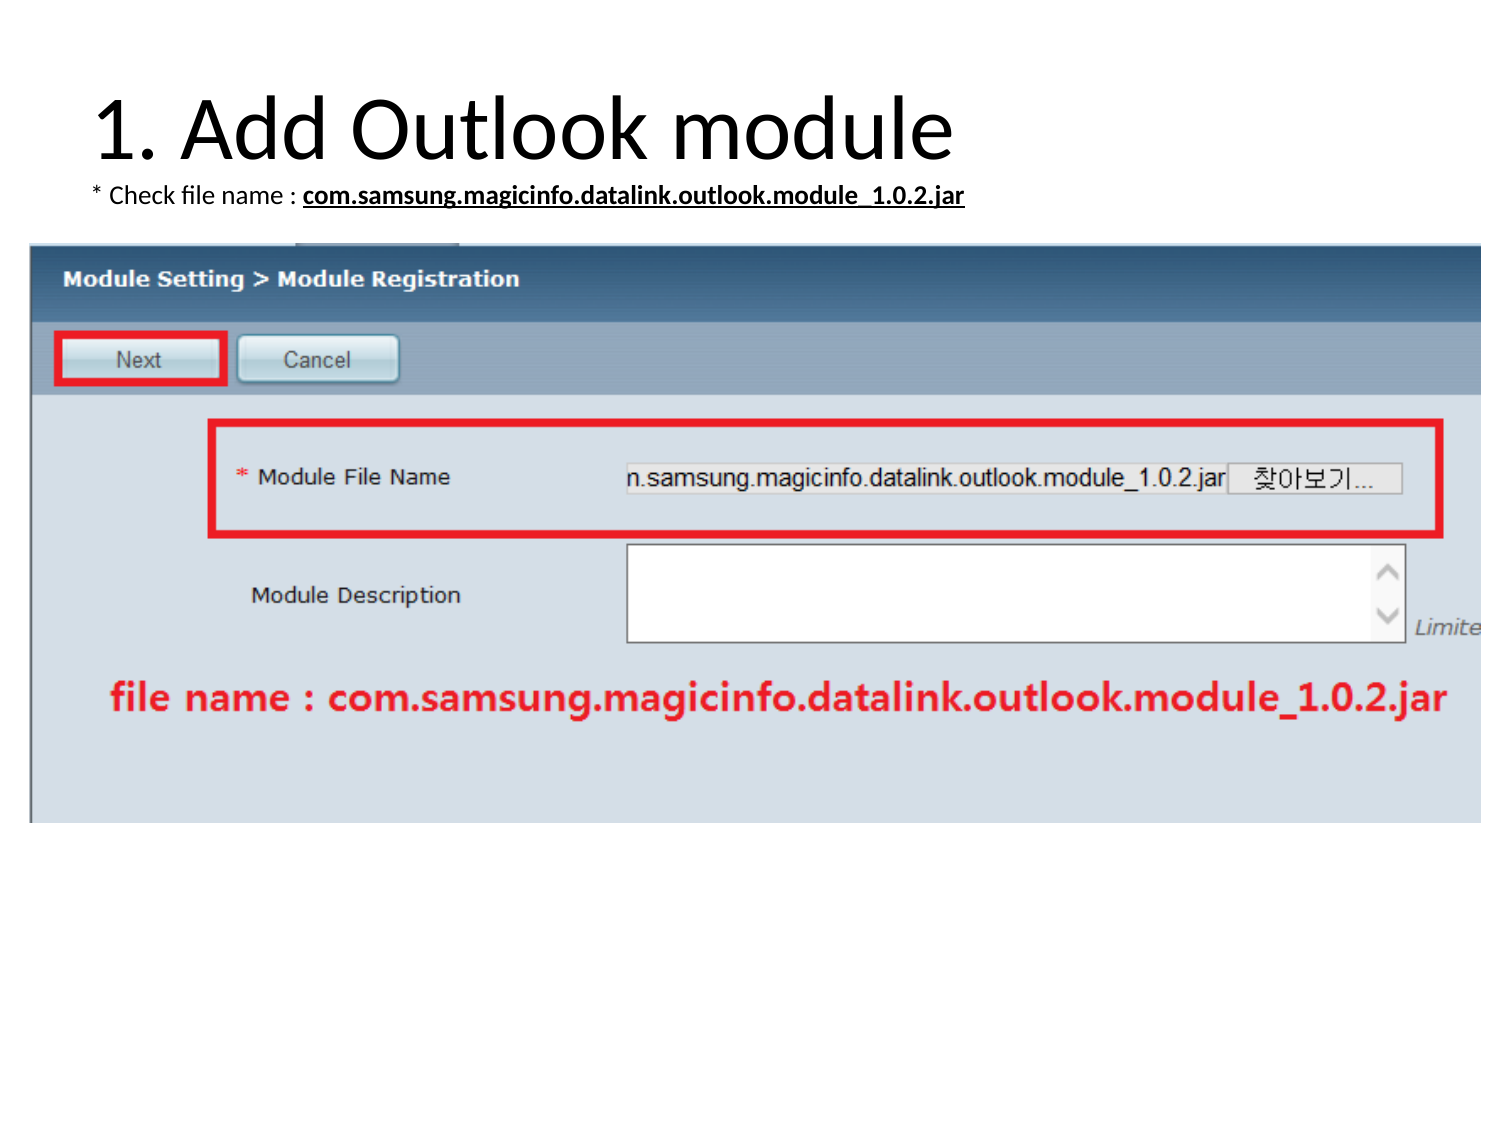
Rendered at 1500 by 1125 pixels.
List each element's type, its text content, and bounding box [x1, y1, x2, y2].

picture [29, 243, 1482, 823]
title 1. Add Outlook module * Check file name : com.samsung.magicinfo.datalink.outlook.module_1.0.2.jar [75, 45, 1425, 233]
